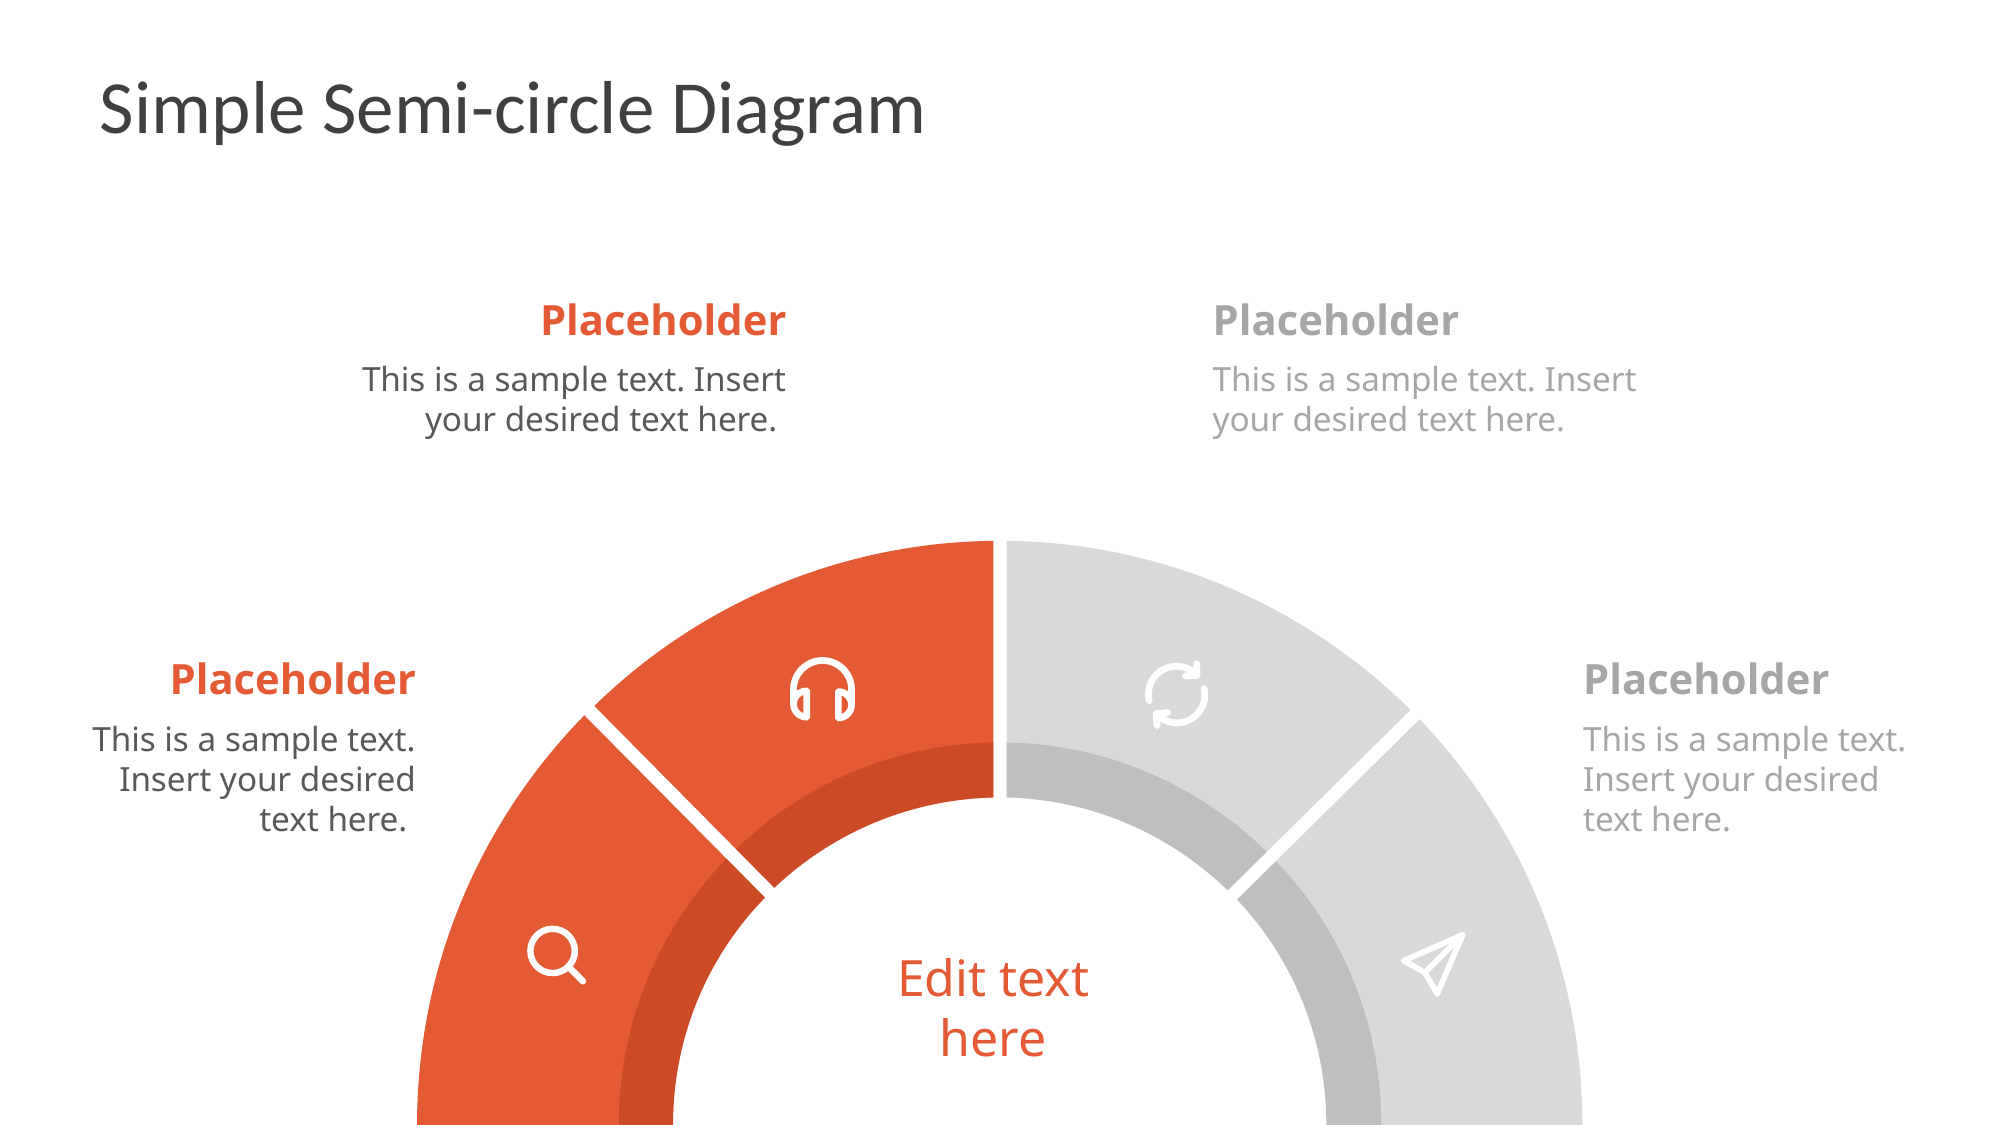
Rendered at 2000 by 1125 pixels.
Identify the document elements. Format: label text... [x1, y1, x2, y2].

text_box This is a sample text. Insert your desired text here. [1583, 711, 1922, 846]
text_box [417, 715, 726, 1125]
text_box [736, 742, 994, 888]
text_box [1006, 540, 1411, 852]
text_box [1144, 661, 1209, 728]
text_box This is a sample text. Insert your desired text here. [78, 711, 417, 846]
text_box [791, 658, 854, 720]
text_box [1276, 719, 1583, 1125]
text_box [594, 540, 994, 850]
text_box Placeholder [78, 645, 417, 711]
text_box This is a sample text. Insert your desired text here. [1212, 351, 1674, 446]
text_box Placeholder [326, 285, 787, 351]
text_box [1237, 861, 1382, 1125]
text_box Placeholder [1583, 645, 1922, 711]
title Simple Semi-circle Diagram [99, 45, 1900, 162]
text_box Placeholder [1212, 285, 1674, 351]
text_box [1402, 933, 1465, 996]
text_box [528, 927, 585, 983]
text_box This is a sample text. Insert your desired text here. [326, 351, 787, 446]
text_box Edit text here [769, 938, 1217, 1074]
text_box [618, 858, 765, 1125]
text_box [1006, 742, 1267, 891]
